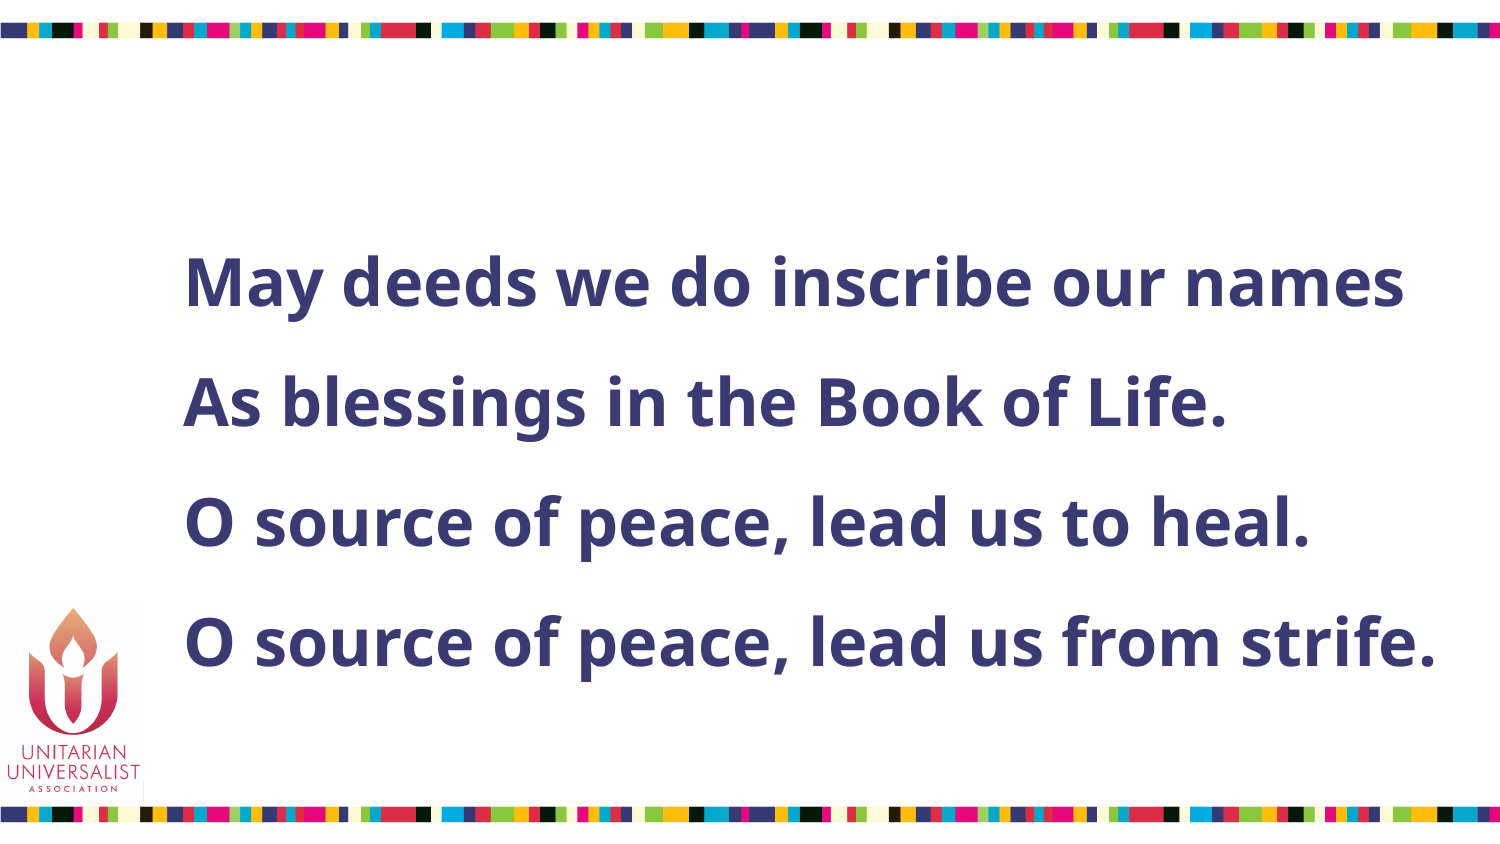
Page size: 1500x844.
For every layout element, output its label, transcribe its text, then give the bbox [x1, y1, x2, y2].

text_box May deeds we do inscribe our names As blessings in the Book of Life. O source of peace, lead us to heal. O source of peace, lead us from strife. [168, 184, 1476, 695]
picture [0, 22, 1500, 40]
picture [0, 600, 1500, 824]
